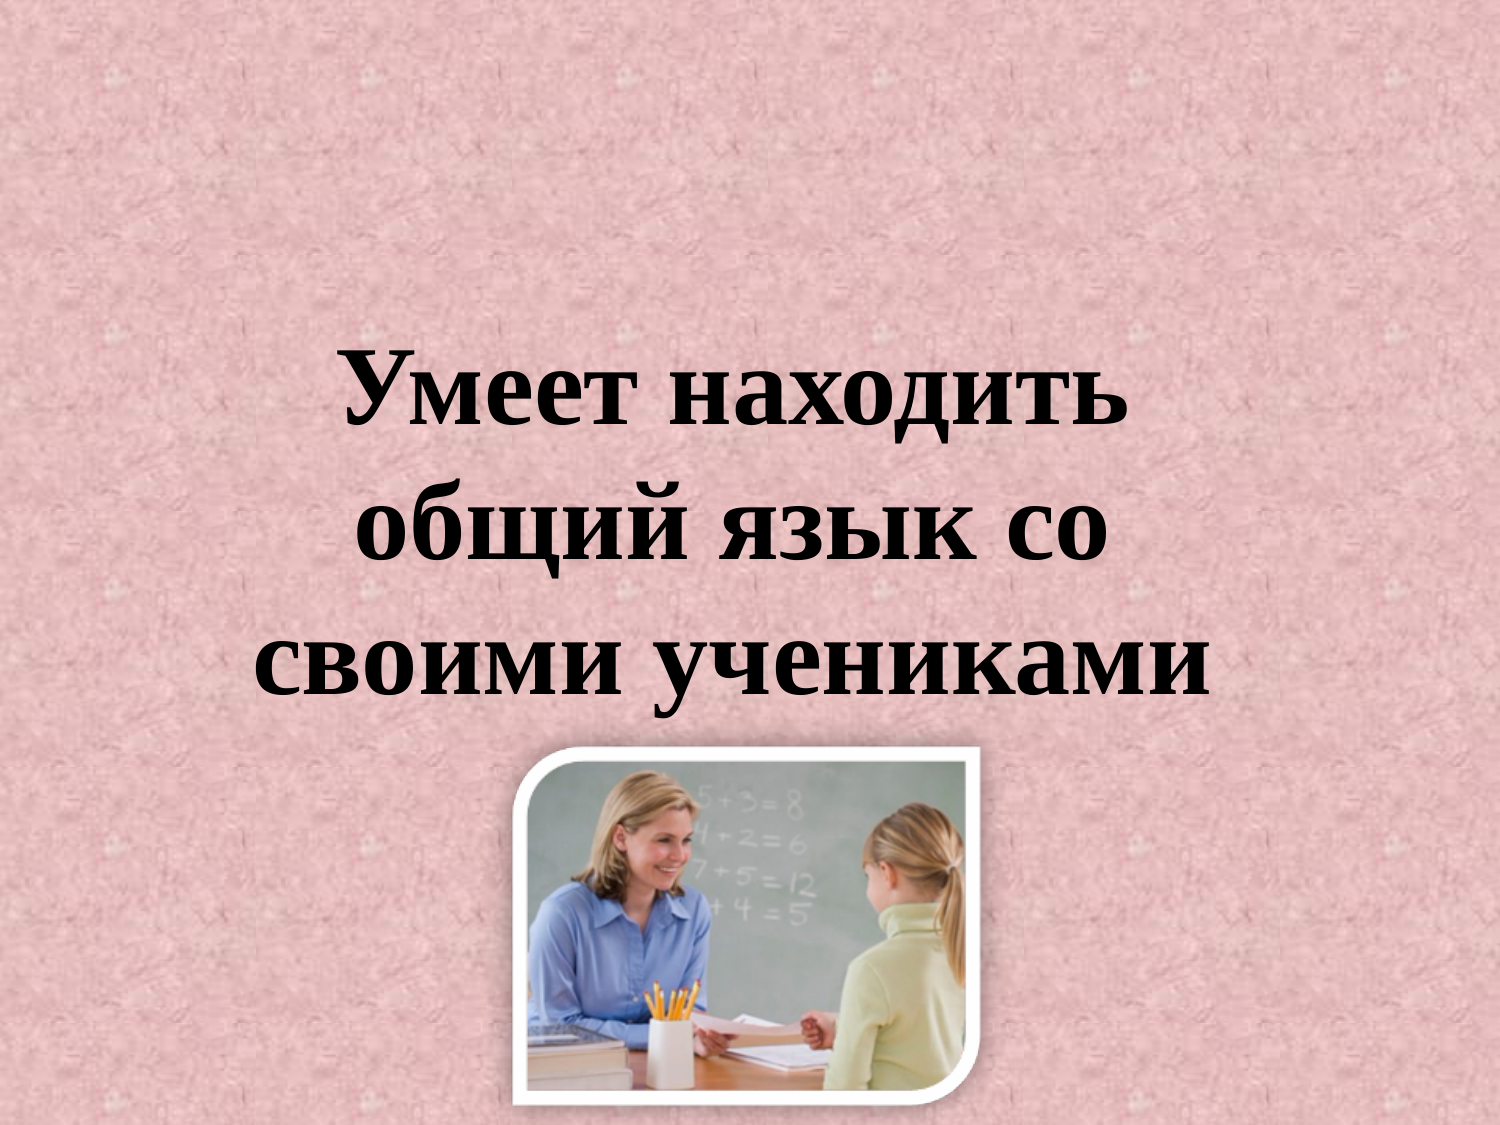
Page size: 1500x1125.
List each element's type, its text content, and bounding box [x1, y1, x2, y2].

text_box Умеет находить общий язык со своими учениками [187, 304, 1278, 725]
picture [0, 0, 1500, 1125]
